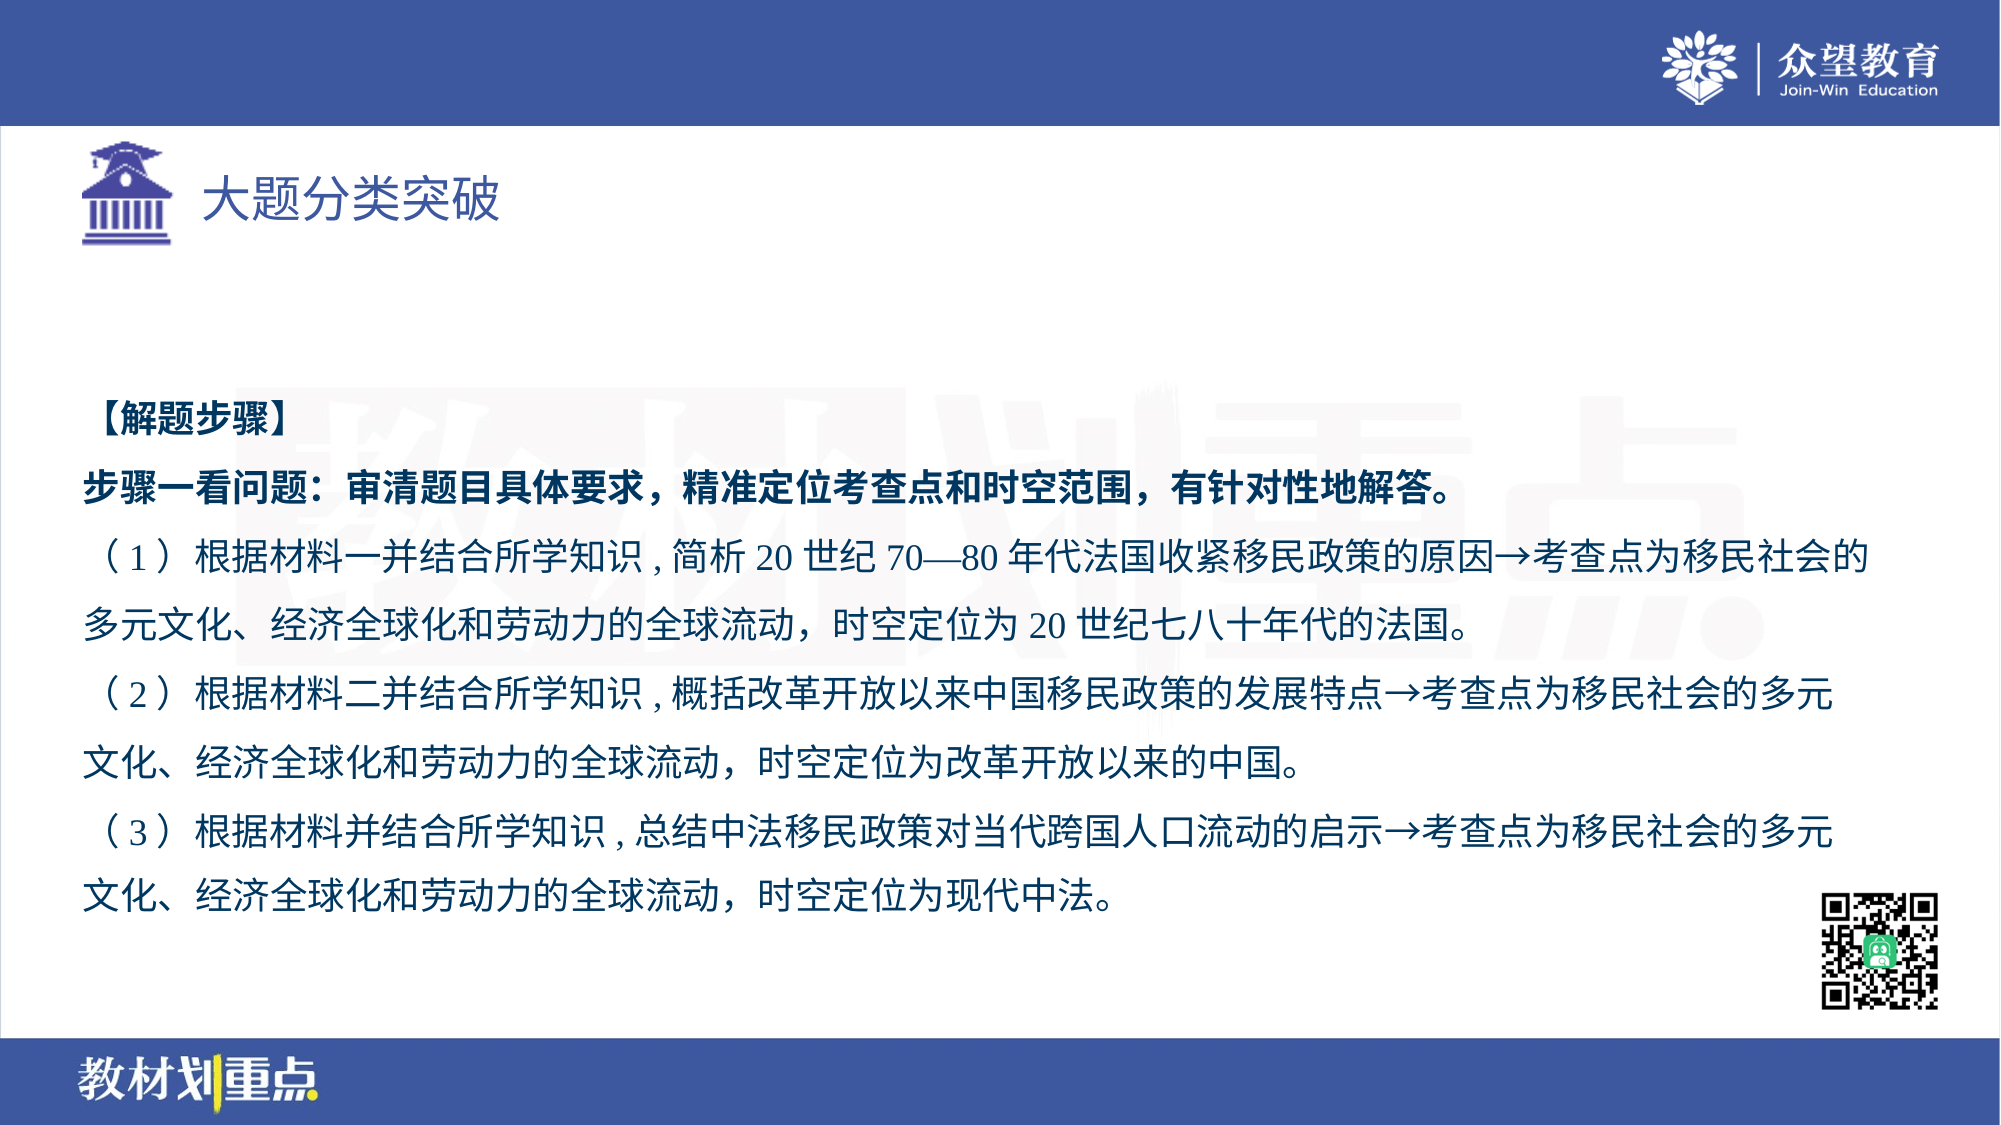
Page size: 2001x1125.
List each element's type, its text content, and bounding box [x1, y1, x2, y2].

text_box 【解题步骤】 步骤一看问题：审清题目具体要求，精准定位考查点和时空范围，有针对性地解答。 （1）根据材料一并结合所学知识,简析20世纪70—80年代法国收紧移民政策的原因→考查点为移民社会的 多元文化、经济全球化和劳动力的全球流动，时空定位为20世纪七八十年代的法国。 （2）根据材料二并结合所学知识,概括改革开放以来中国移民政策的发展特点→考查点为移民社会的多元 文化、经济全球化和劳动力的全球流动，时空定位为改革开放以来的中国。 （3）根据材料并结合所学知识,总结中法移民政策对当代跨国人口流动的启示→考查点为移民社会的多元 文化、经济全球化和劳动力的全球流动，时空定位为现代中法。 [82, 371, 1817, 911]
picture [0, 0, 2000, 1125]
